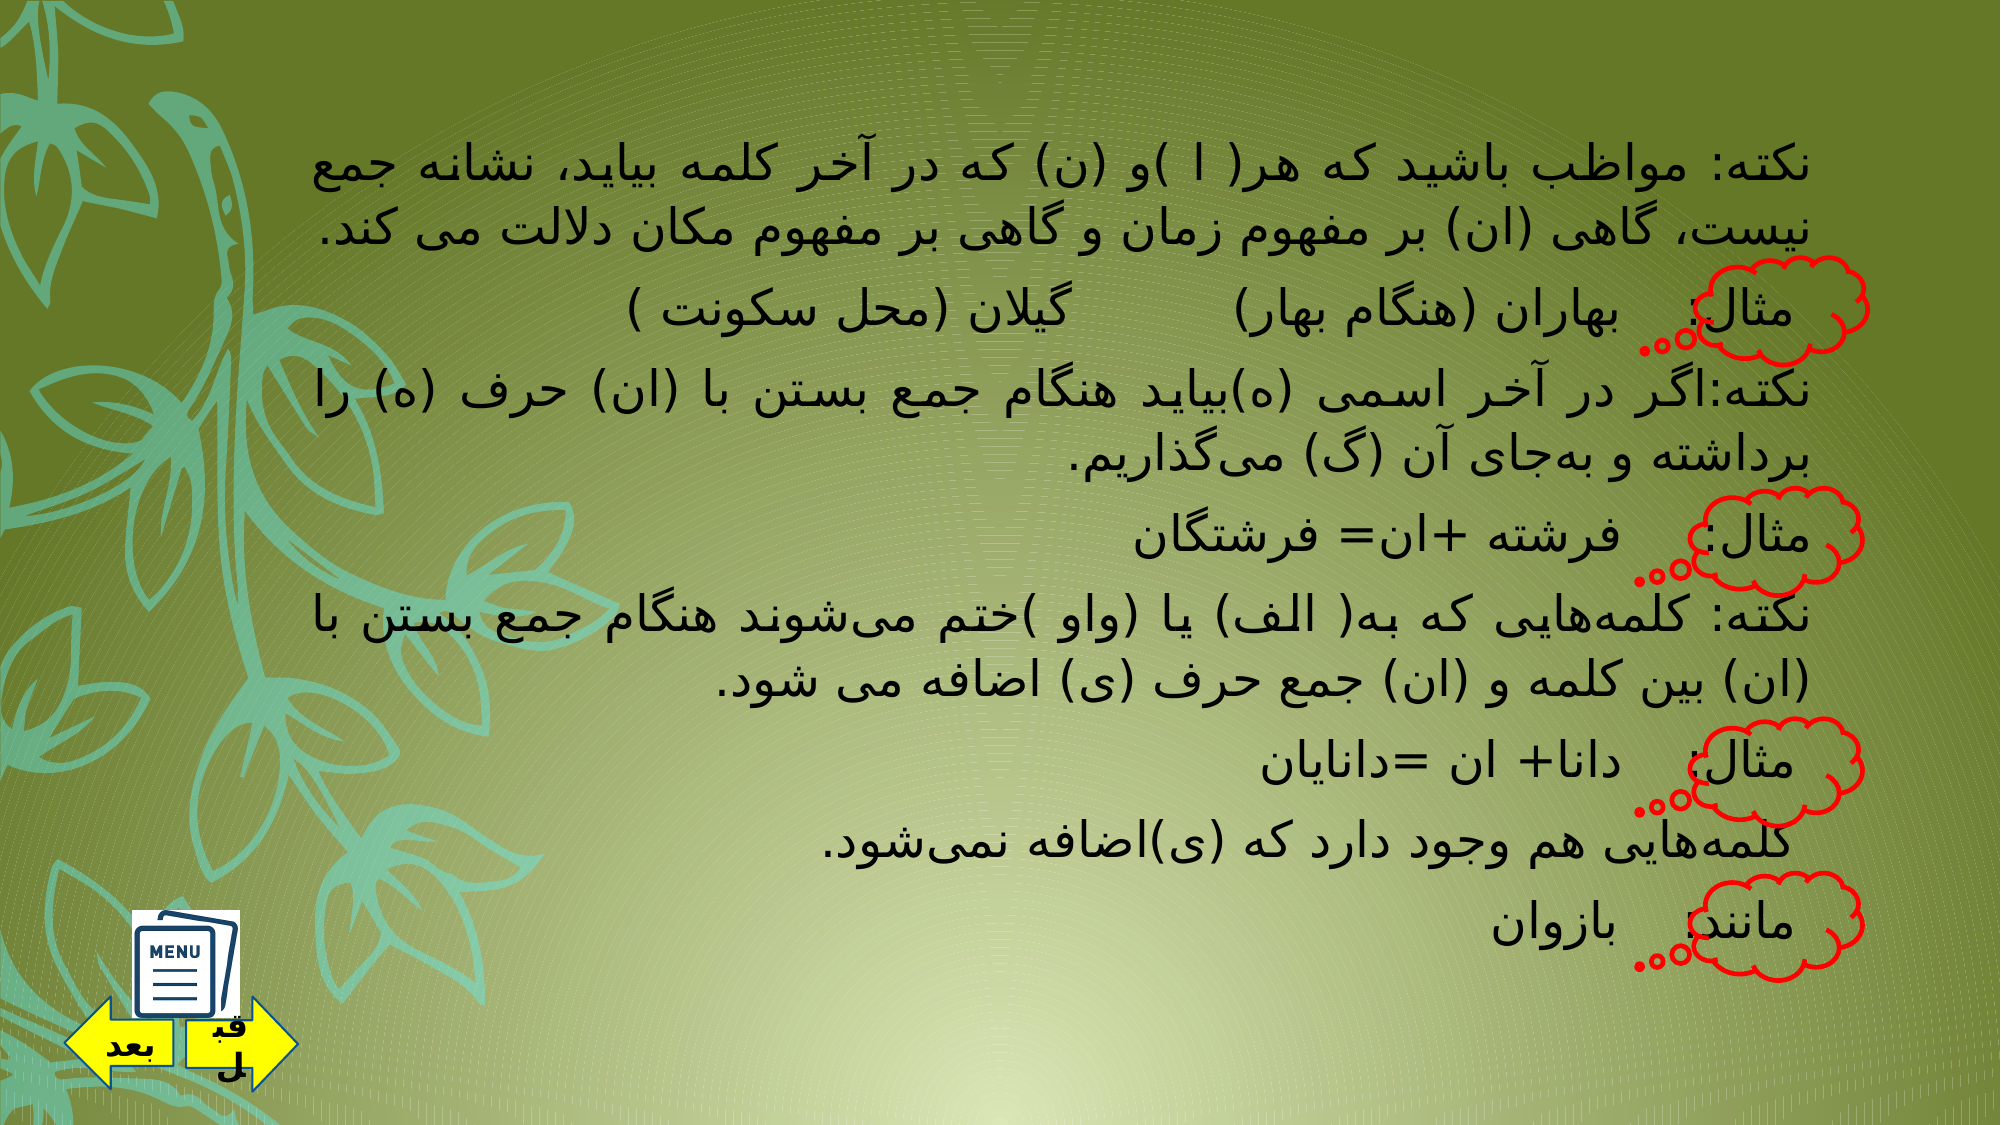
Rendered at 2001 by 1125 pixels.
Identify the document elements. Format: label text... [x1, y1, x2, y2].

text_box [1670, 790, 1691, 811]
text_box [1670, 559, 1691, 580]
text_box [1635, 577, 1644, 586]
text_box نکته: مواظب باشید که هر( ا )و (ن) که در آخر کلمه بیاید، نشانه جمع نیست، گاهی (ان) بر مفهوم زمان و گاهی بر مفهوم مکان دلالت می کند. مثال: بهاران (هنگام بهار) گیلان (محل سکونت ) نکته:اگر در آخر اسمی (ه)بیاید هنگام جمع بستن با (ان) حرف (ه) را برداشته و به‌جای آن (گ) می‌گذاریم. مثال: فرشته +ان= فرشتگان نکته: کلمه‌هایی که به( الف) یا (واو )ختم می‌شوند هنگام جمع بستن با (ان) بین کلمه و (ان) جمع حرف (ی) اضافه می شود. مثال: دانا+ ان =دانایان کلمه‌هایی هم وجود دارد که (ی)اضافه نمی‌شود. مانند: بازوان [293, 118, 1828, 956]
text_box [1694, 256, 1869, 367]
text_box [1688, 487, 1864, 597]
text_box [1635, 962, 1644, 971]
text_box [1650, 800, 1665, 815]
text_box [1670, 944, 1691, 965]
picture [132, 910, 240, 1018]
text_box [1650, 954, 1665, 969]
text_box [1688, 872, 1864, 982]
text_box [1675, 329, 1696, 350]
text_box بعد [63, 995, 175, 1091]
text_box [1640, 347, 1649, 356]
text_box قبل [185, 995, 299, 1093]
text_box [1655, 339, 1670, 354]
text_box [1688, 717, 1864, 828]
text_box [1635, 808, 1644, 817]
text_box [1650, 569, 1665, 584]
